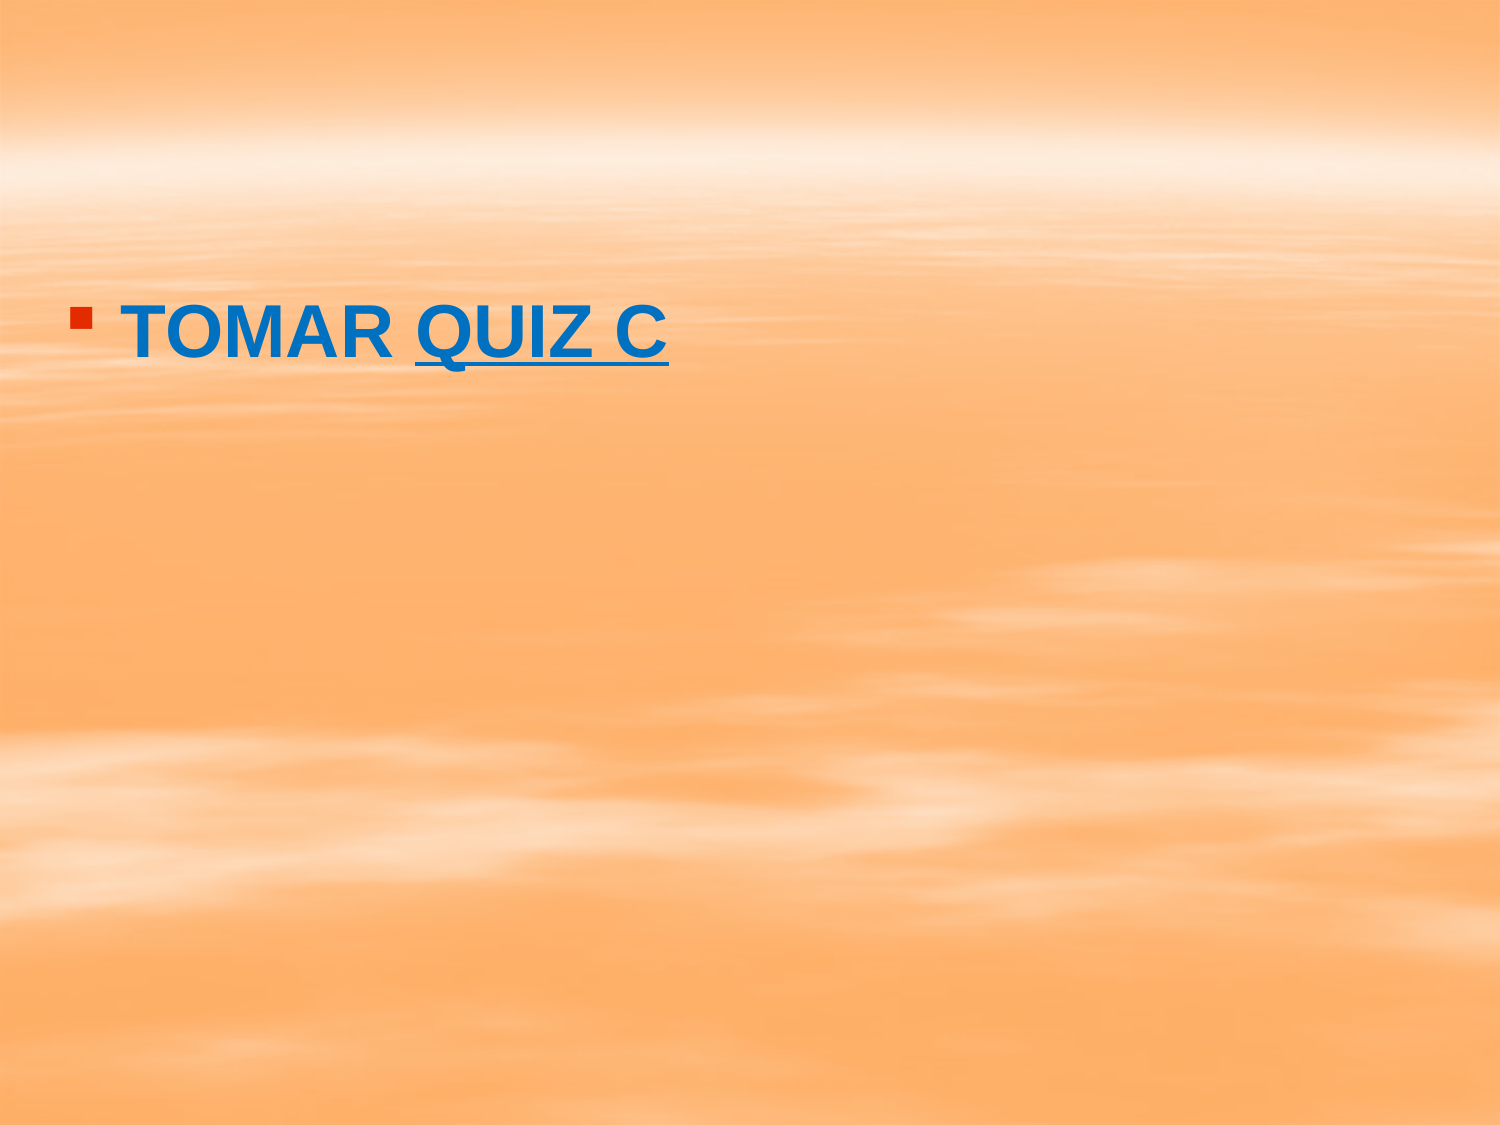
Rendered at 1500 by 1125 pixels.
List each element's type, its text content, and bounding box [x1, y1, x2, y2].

list TOMAR QUIZ C [49, 275, 1451, 1001]
